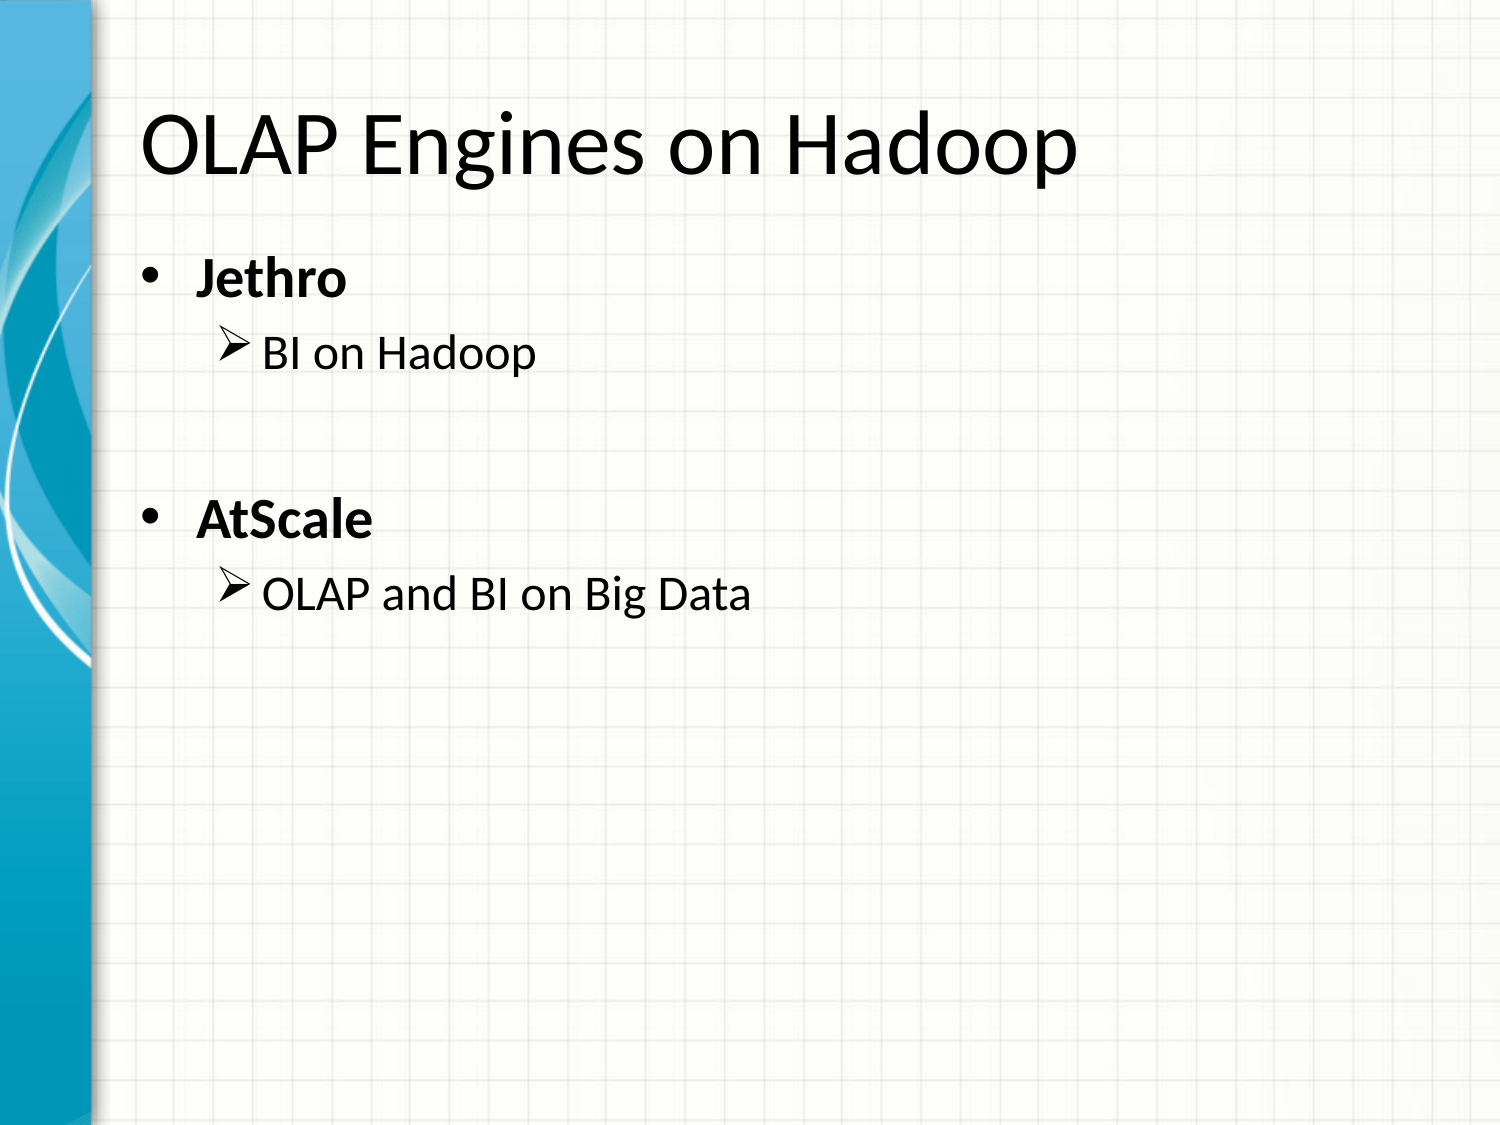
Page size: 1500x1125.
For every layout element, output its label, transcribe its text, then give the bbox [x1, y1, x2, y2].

picture [0, 0, 1500, 1125]
list Jethro BI on Hadoop AtScale OLAP and BI on Big Data [125, 231, 1450, 995]
title OLAP Engines on Hadoop [125, 44, 1450, 231]
